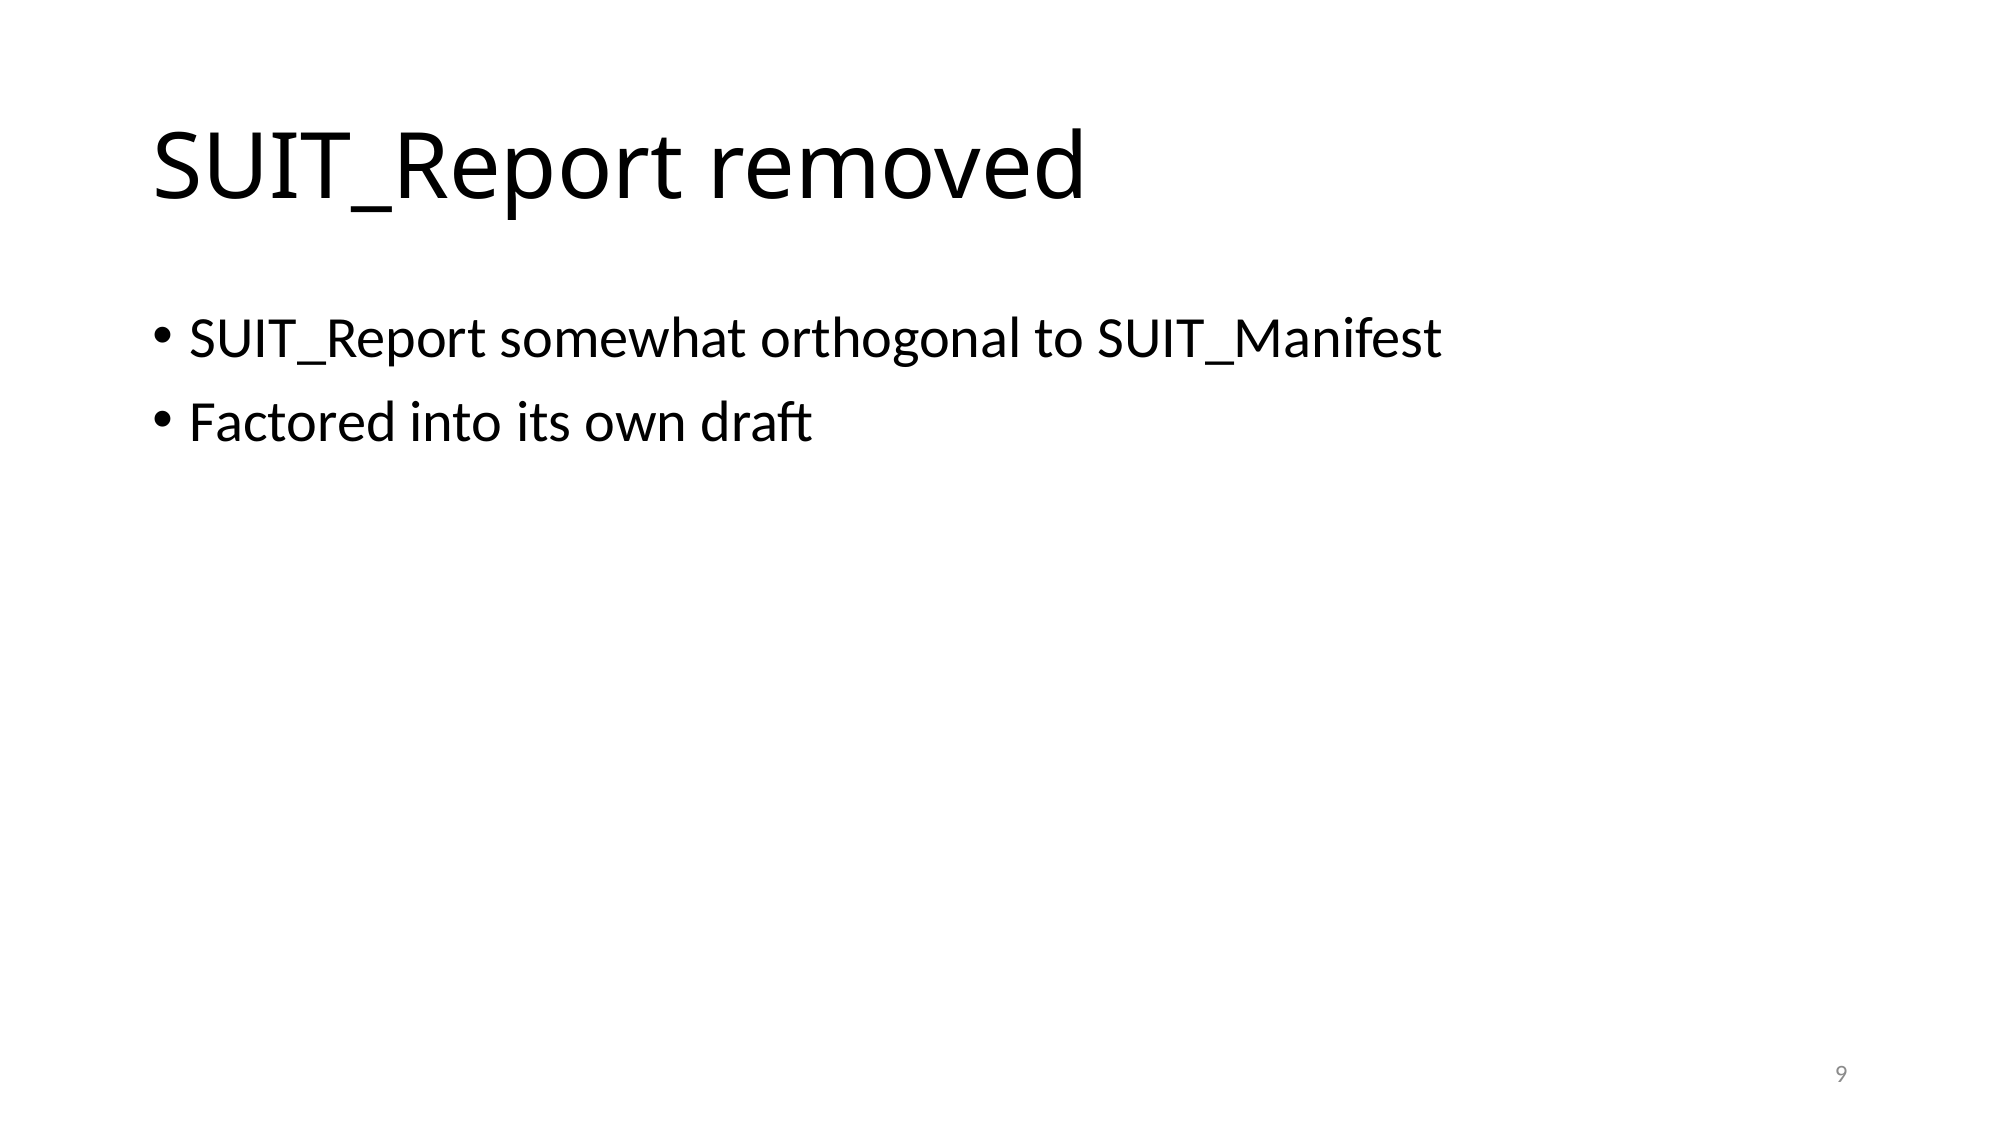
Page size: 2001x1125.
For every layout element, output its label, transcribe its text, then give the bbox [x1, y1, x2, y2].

title SUIT_Report removed [137, 59, 1863, 278]
list SUIT_Report somewhat orthogonal to SUIT_Manifest Factored into its own draft [137, 299, 1863, 1014]
slide_number 9 [1412, 1042, 1863, 1103]
